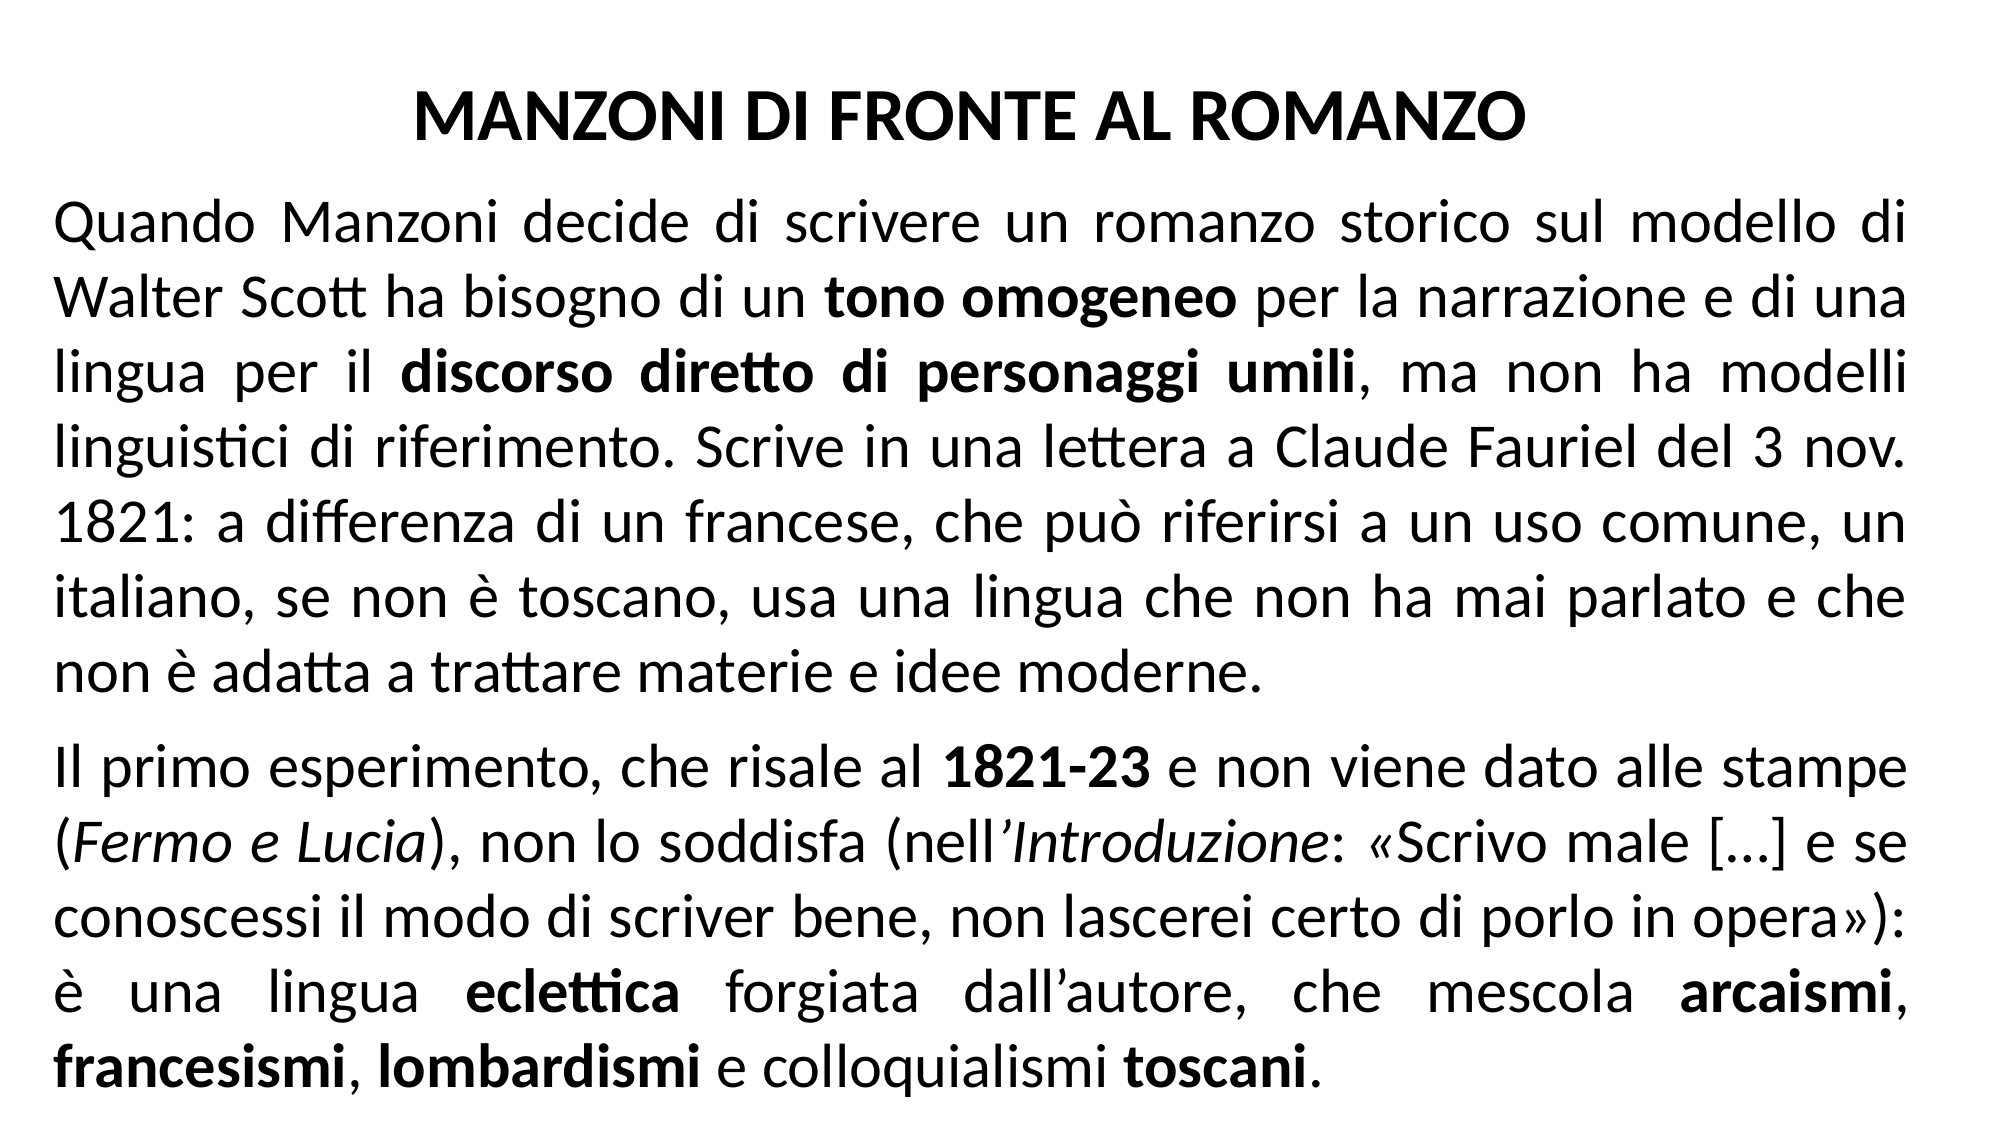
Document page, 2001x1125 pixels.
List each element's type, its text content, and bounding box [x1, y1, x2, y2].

text_box Il primo esperimento, che risale al 1821-23 e non viene dato alle stampe (Fermo e Lucia), non lo soddisfa (nell’Introduzione: «Scrivo male […] e se conoscessi il modo di scriver bene, non lascerei certo di porlo in opera»): è una lingua eclettica forgiata dall’autore, che mescola arcaismi, francesismi, lombardismi e colloquialismi toscani. [39, 717, 1925, 1108]
text_box MANZONI DI FRONTE AL ROMANZO [62, 57, 1879, 163]
text_box Quando Manzoni decide di scrivere un romanzo storico sul modello di Walter Scott ha bisogno di un tono omogeneo per la narrazione e di una lingua per il discorso diretto di personaggi umili, ma non ha modelli linguistici di riferimento. Scrive in una lettera a Claude Fauriel del 3 nov. 1821: a differenza di un francese, che può riferirsi a un uso comune, un italiano, se non è toscano, usa una lingua che non ha mai parlato e che non è adatta a trattare materie e idee moderne. [39, 172, 1925, 712]
